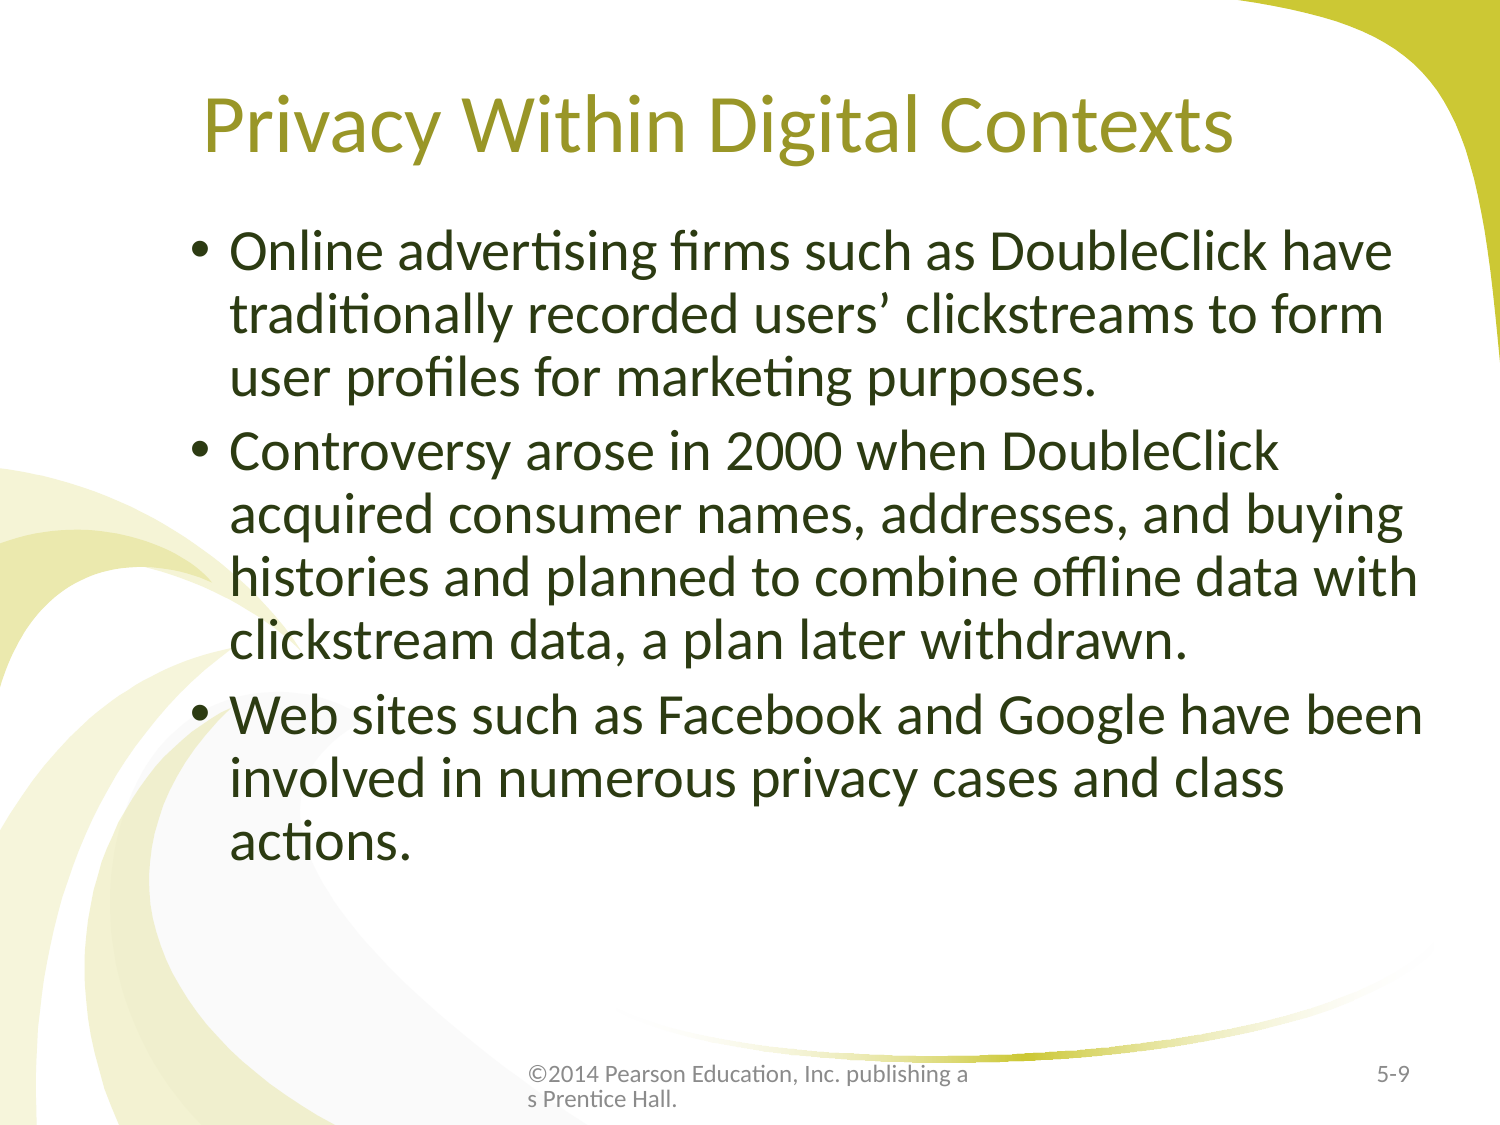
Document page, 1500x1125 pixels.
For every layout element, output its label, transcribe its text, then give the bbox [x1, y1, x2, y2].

list Online advertising firms such as DoubleClick have traditionally recorded users’ clickstreams to form user profiles for marketing purposes. Controversy arose in 2000 when DoubleClick acquired consumer names, addresses, and buying histories and planned to combine offline data with clickstream data, a plan later withdrawn. Web sites such as Facebook and Google have been involved in numerous privacy cases and class actions. [174, 212, 1463, 1000]
slide_number 5-9 [1074, 1042, 1425, 1103]
footer ©2014 Pearson Education, Inc. publishing as Prentice Hall. [512, 1042, 988, 1103]
title Privacy Within Digital Contexts [187, 37, 1438, 200]
